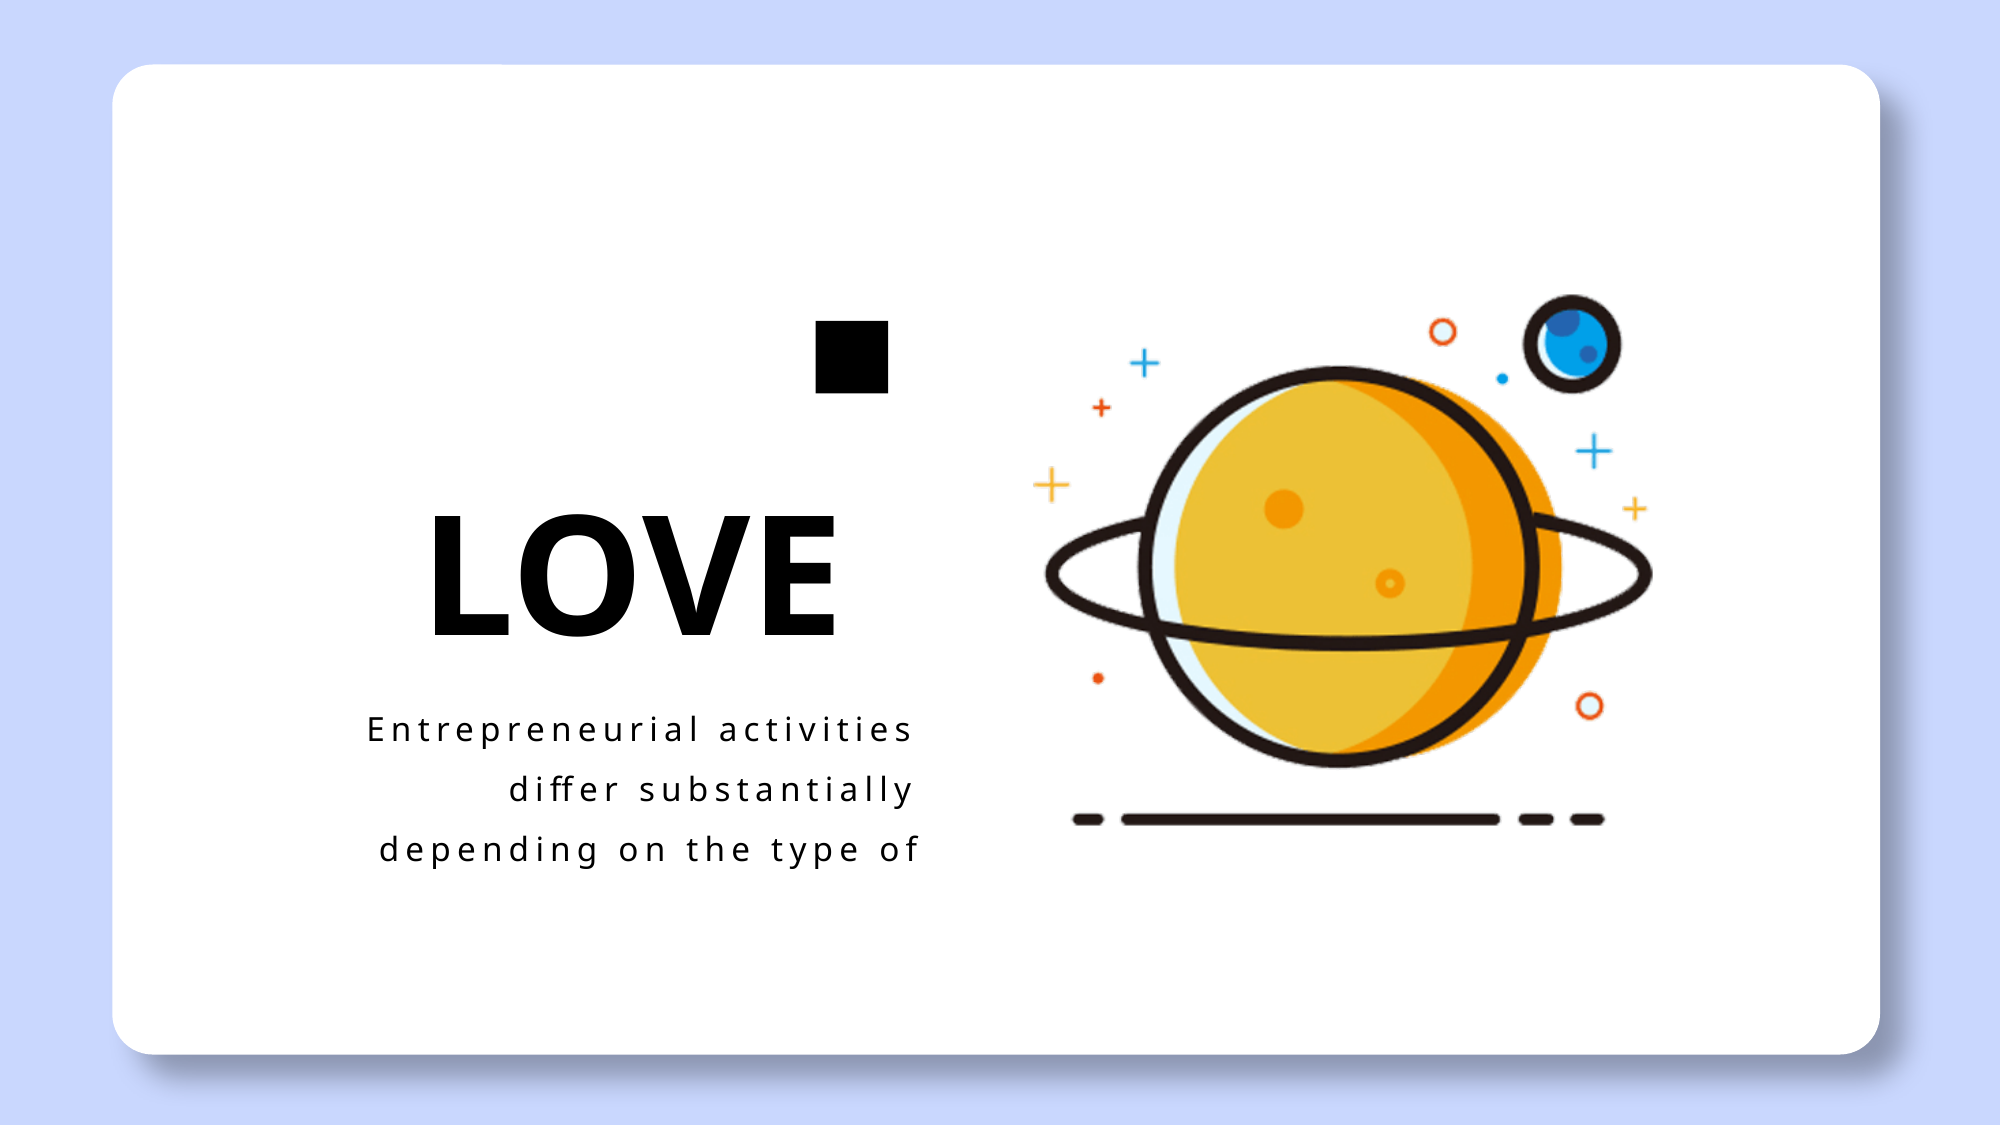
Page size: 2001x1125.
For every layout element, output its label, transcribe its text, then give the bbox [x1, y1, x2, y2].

text_box [111, 63, 1882, 1056]
text_box LOVE [405, 461, 933, 676]
picture [933, 150, 1751, 969]
text_box Entrepreneurial activities differ substantially depending on the type of [334, 680, 933, 876]
text_box [815, 320, 889, 394]
